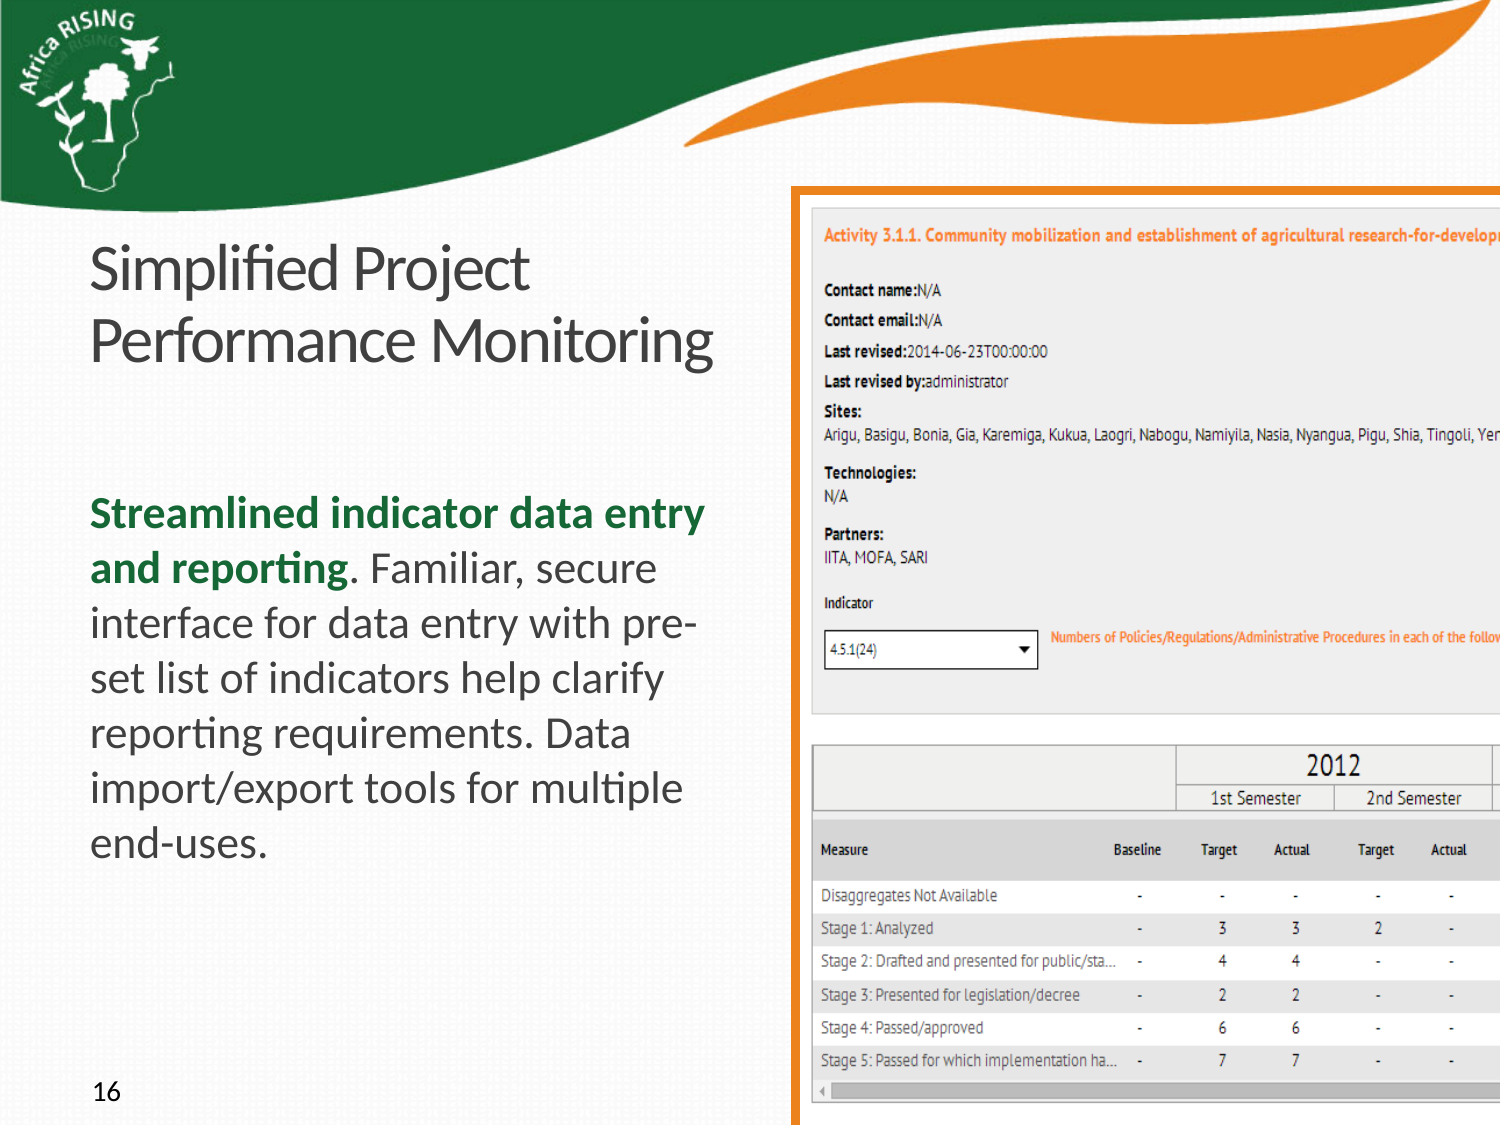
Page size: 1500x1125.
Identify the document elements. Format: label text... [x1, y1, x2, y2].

slide_number 16 [74, 1062, 175, 1103]
list Streamlined indicator data entry and reporting. Familiar, secure interface for data entry with pre-set list of indicators help clarify reporting requirements. Data import/export tools for multiple end-uses. [75, 474, 738, 1100]
picture [799, 194, 1500, 1125]
picture [0, 0, 1500, 213]
title Simplified Project Performance Monitoring [75, 224, 738, 450]
